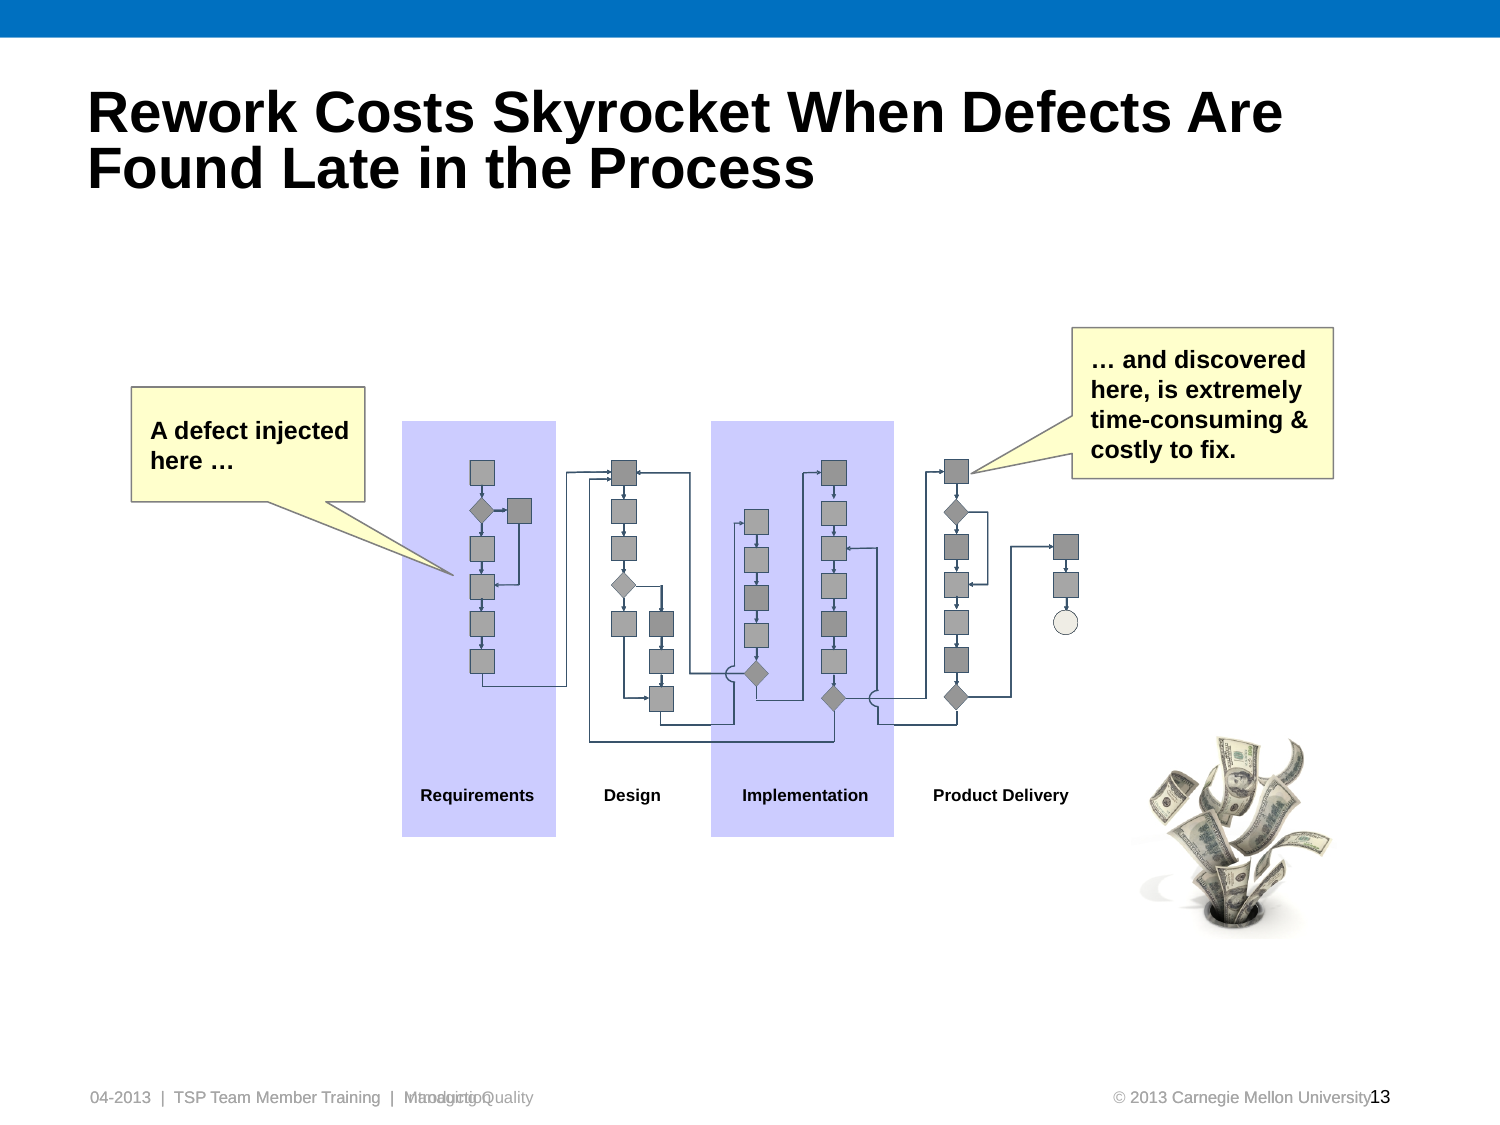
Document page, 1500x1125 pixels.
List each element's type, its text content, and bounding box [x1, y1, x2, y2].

picture [401, 421, 1102, 837]
picture [1131, 734, 1337, 939]
text_box … and discovered here, is extremely time-consuming & costly to fix. [1066, 327, 1334, 479]
title Rework Costs Skyrocket When Defects Are Found Late in the Process [87, 87, 1439, 226]
text_box A defect injected here … [131, 386, 396, 553]
